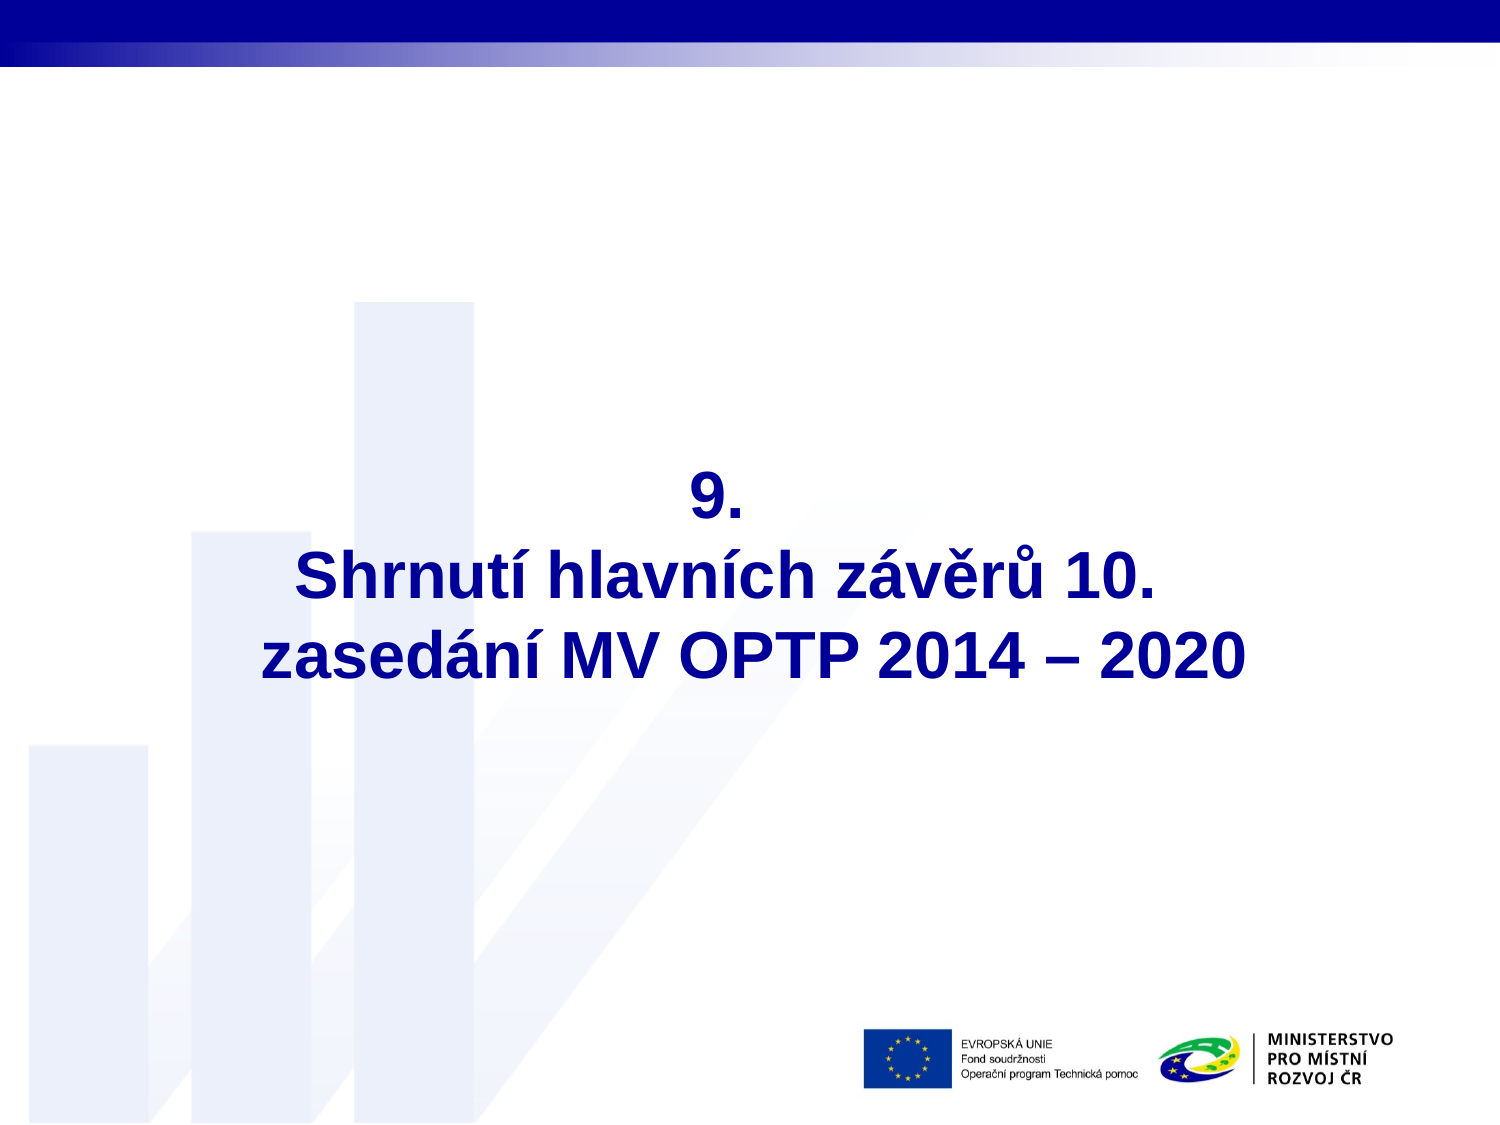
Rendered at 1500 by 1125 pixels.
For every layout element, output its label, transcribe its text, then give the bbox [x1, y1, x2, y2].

picture [29, 302, 1412, 1125]
text_box 9. Shrnutí hlavních závěrů 10. zasedání MV OPTP 2014 – 2020 [147, 444, 1306, 700]
